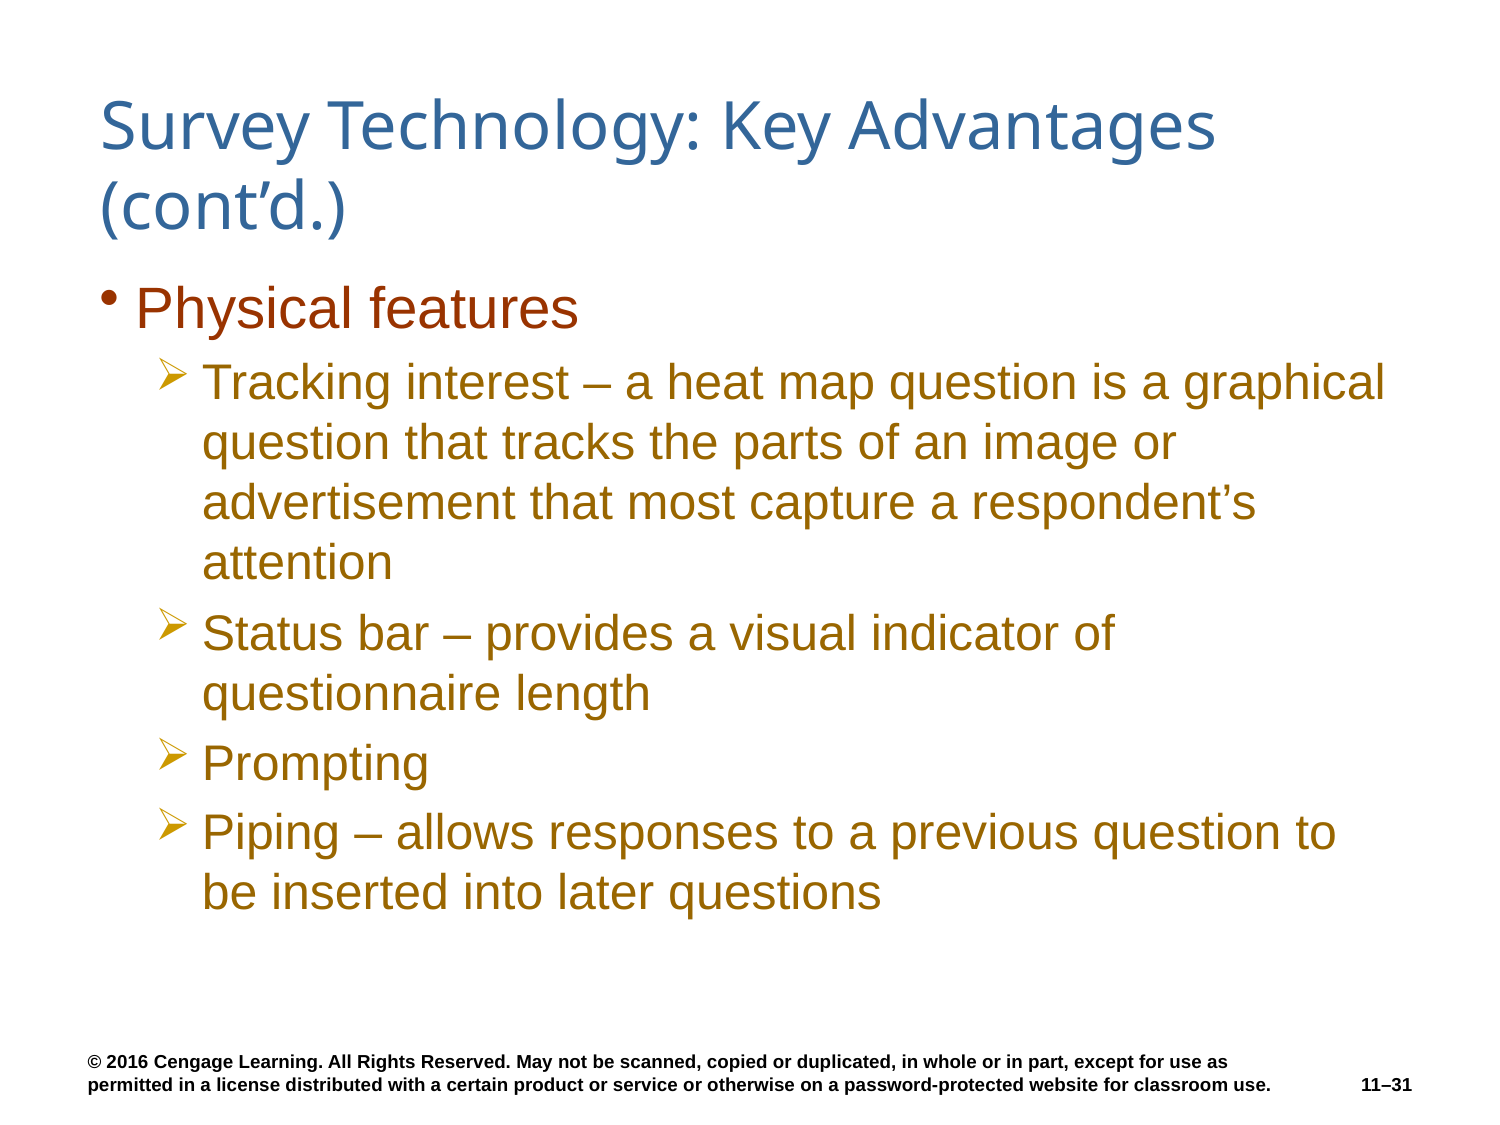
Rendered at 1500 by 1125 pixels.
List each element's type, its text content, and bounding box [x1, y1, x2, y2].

list Physical features Tracking interest – a heat map question is a graphical question that tracks the parts of an image or advertisement that most capture a respondent’s attention Status bar – provides a visual indicator of questionnaire length Prompting Piping – allows responses to a previous question to be inserted into later questions [84, 262, 1414, 1013]
footer © 2016 Cengage Learning. All Rights Reserved. May not be scanned, copied or duplicated, in whole or in part, except for use as permitted in a license distributed with a certain product or service or otherwise on a password-protected website for classroom use. [87, 1057, 1050, 1103]
slide_number 11–31 [1050, 1042, 1413, 1103]
title Survey Technology: Key Advantages (cont’d.) [85, 75, 1411, 171]
